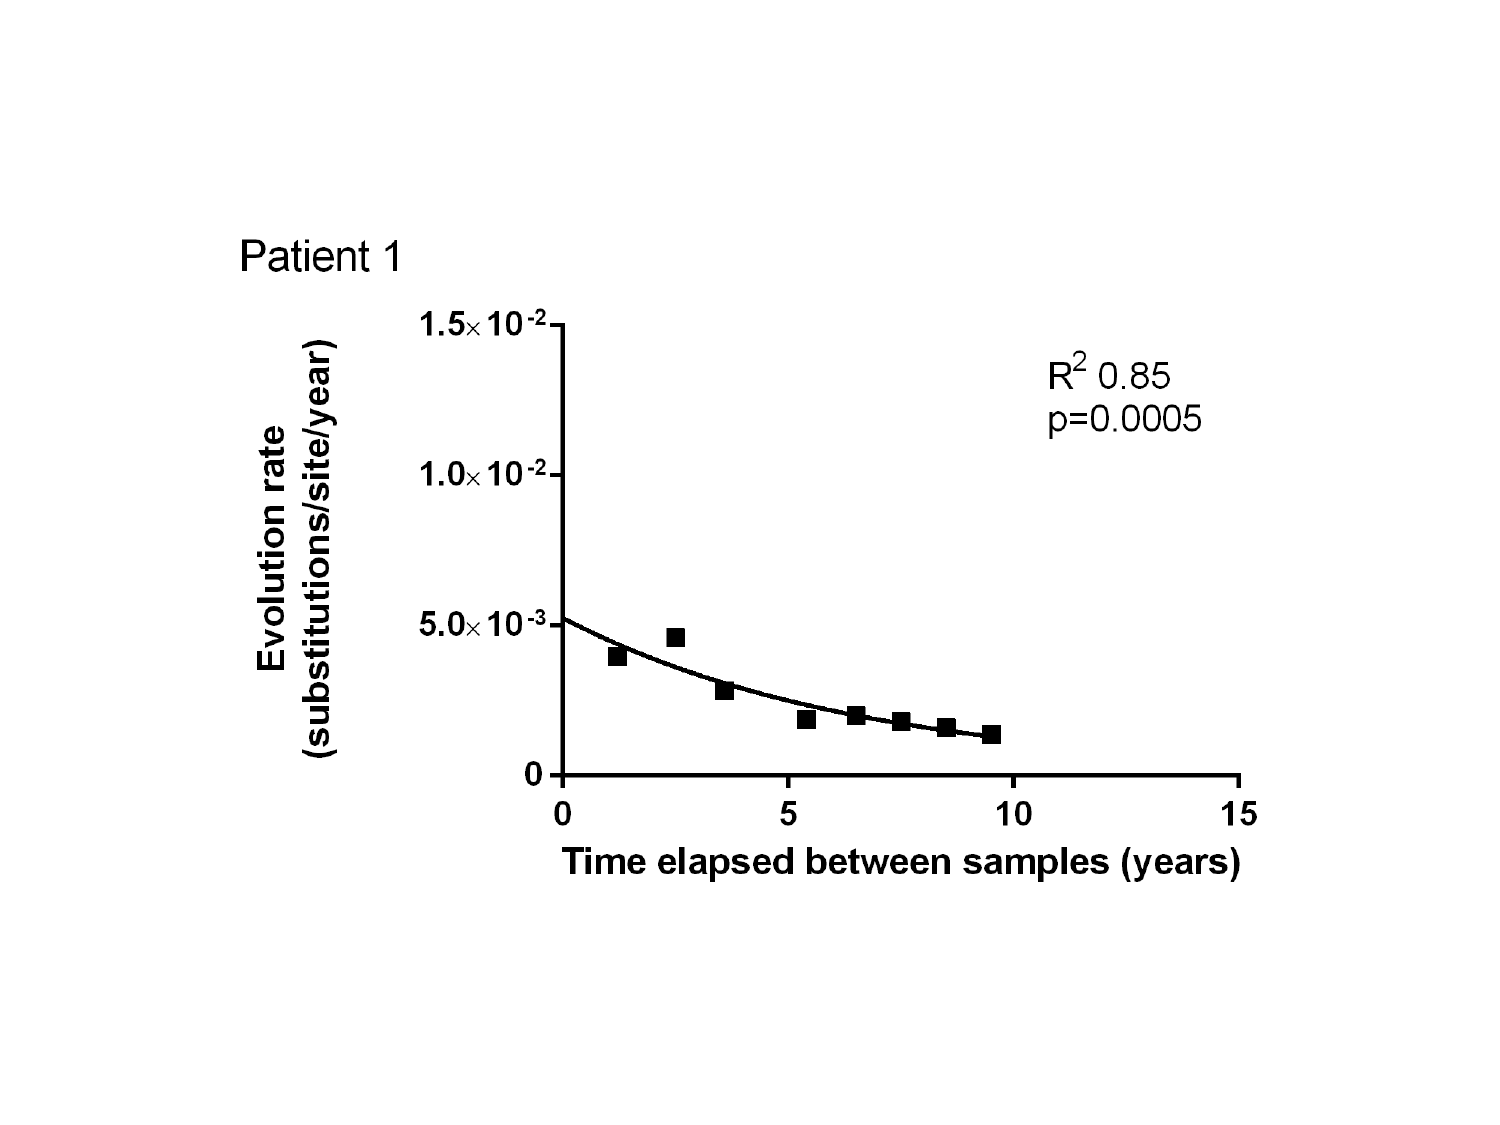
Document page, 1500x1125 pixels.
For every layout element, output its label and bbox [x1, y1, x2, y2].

picture [235, 233, 1264, 889]
